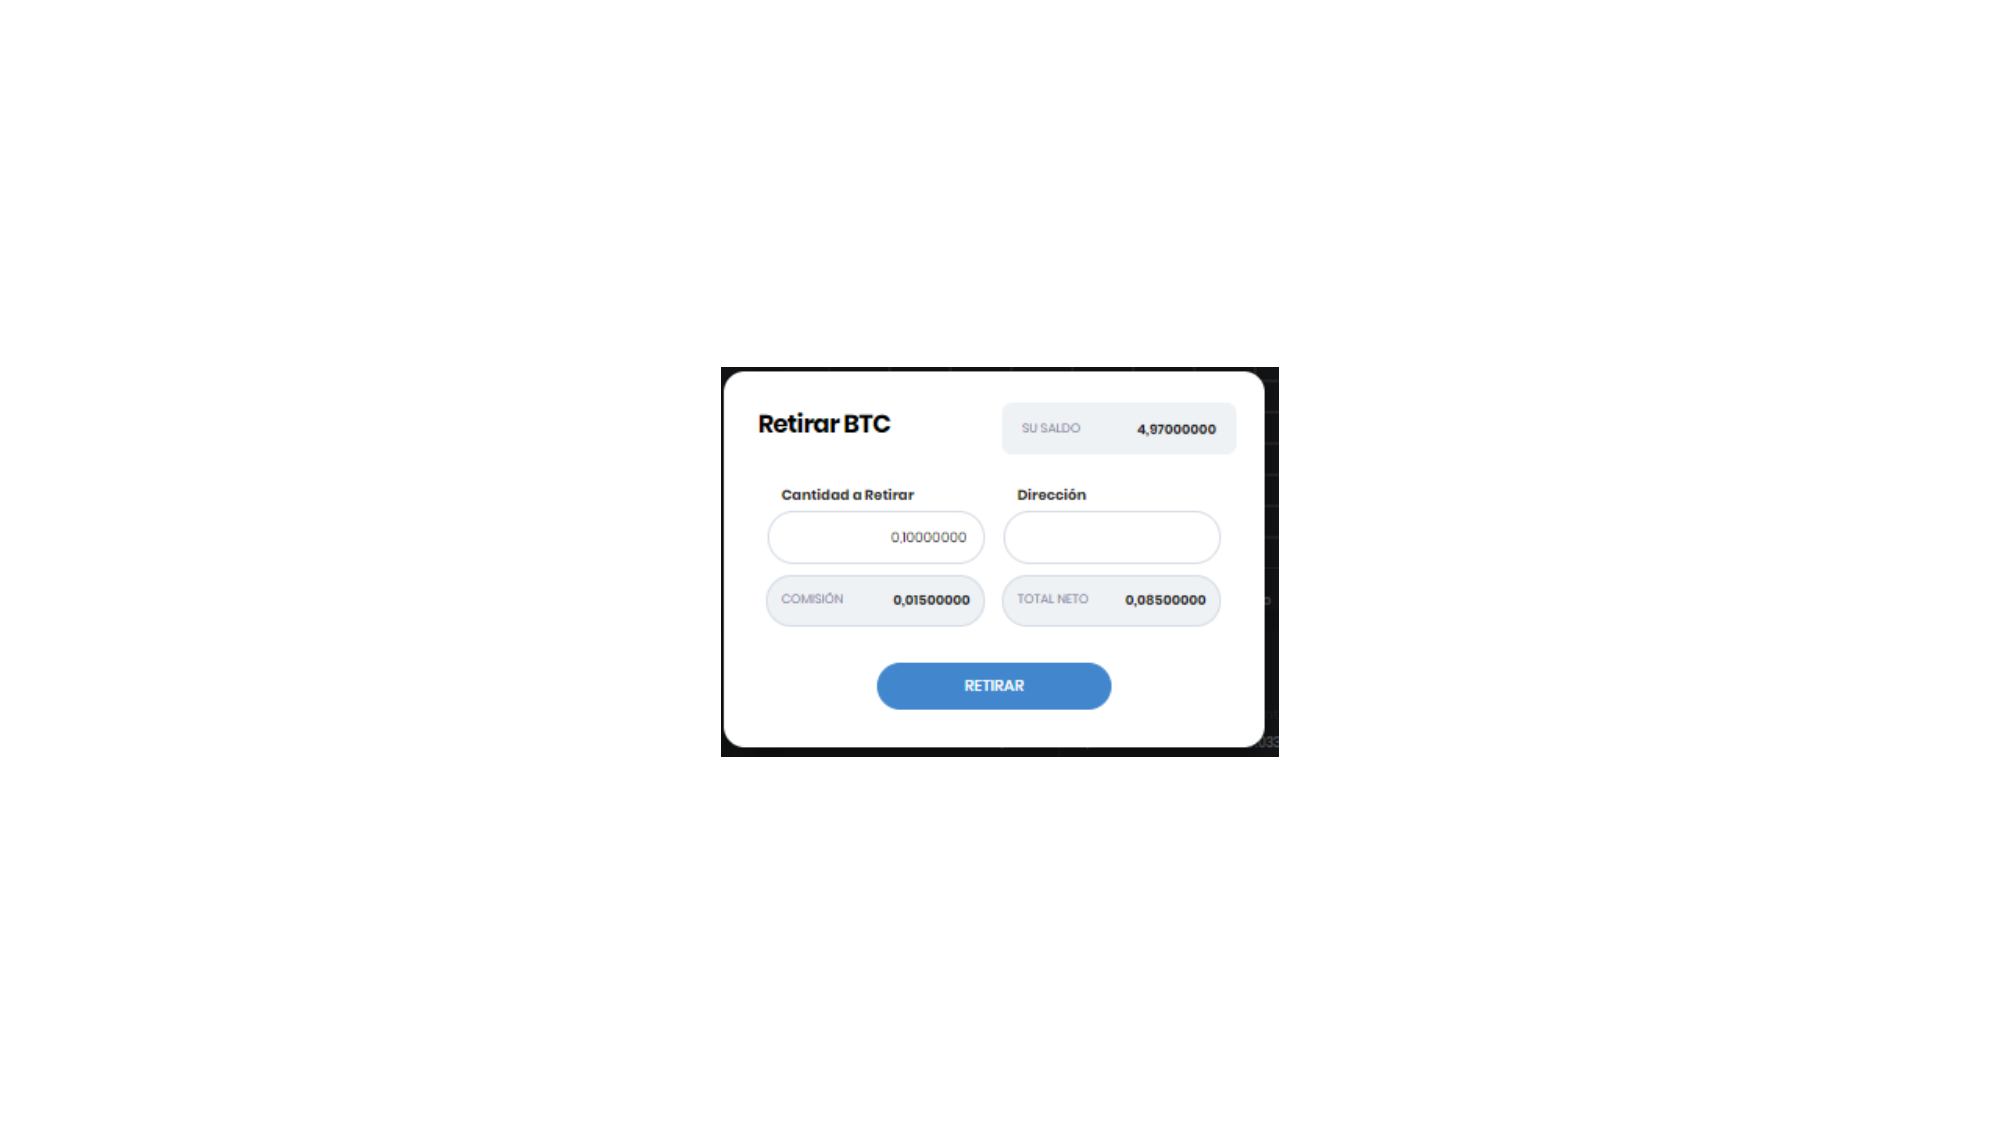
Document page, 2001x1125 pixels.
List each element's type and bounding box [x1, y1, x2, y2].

picture [721, 367, 1279, 757]
